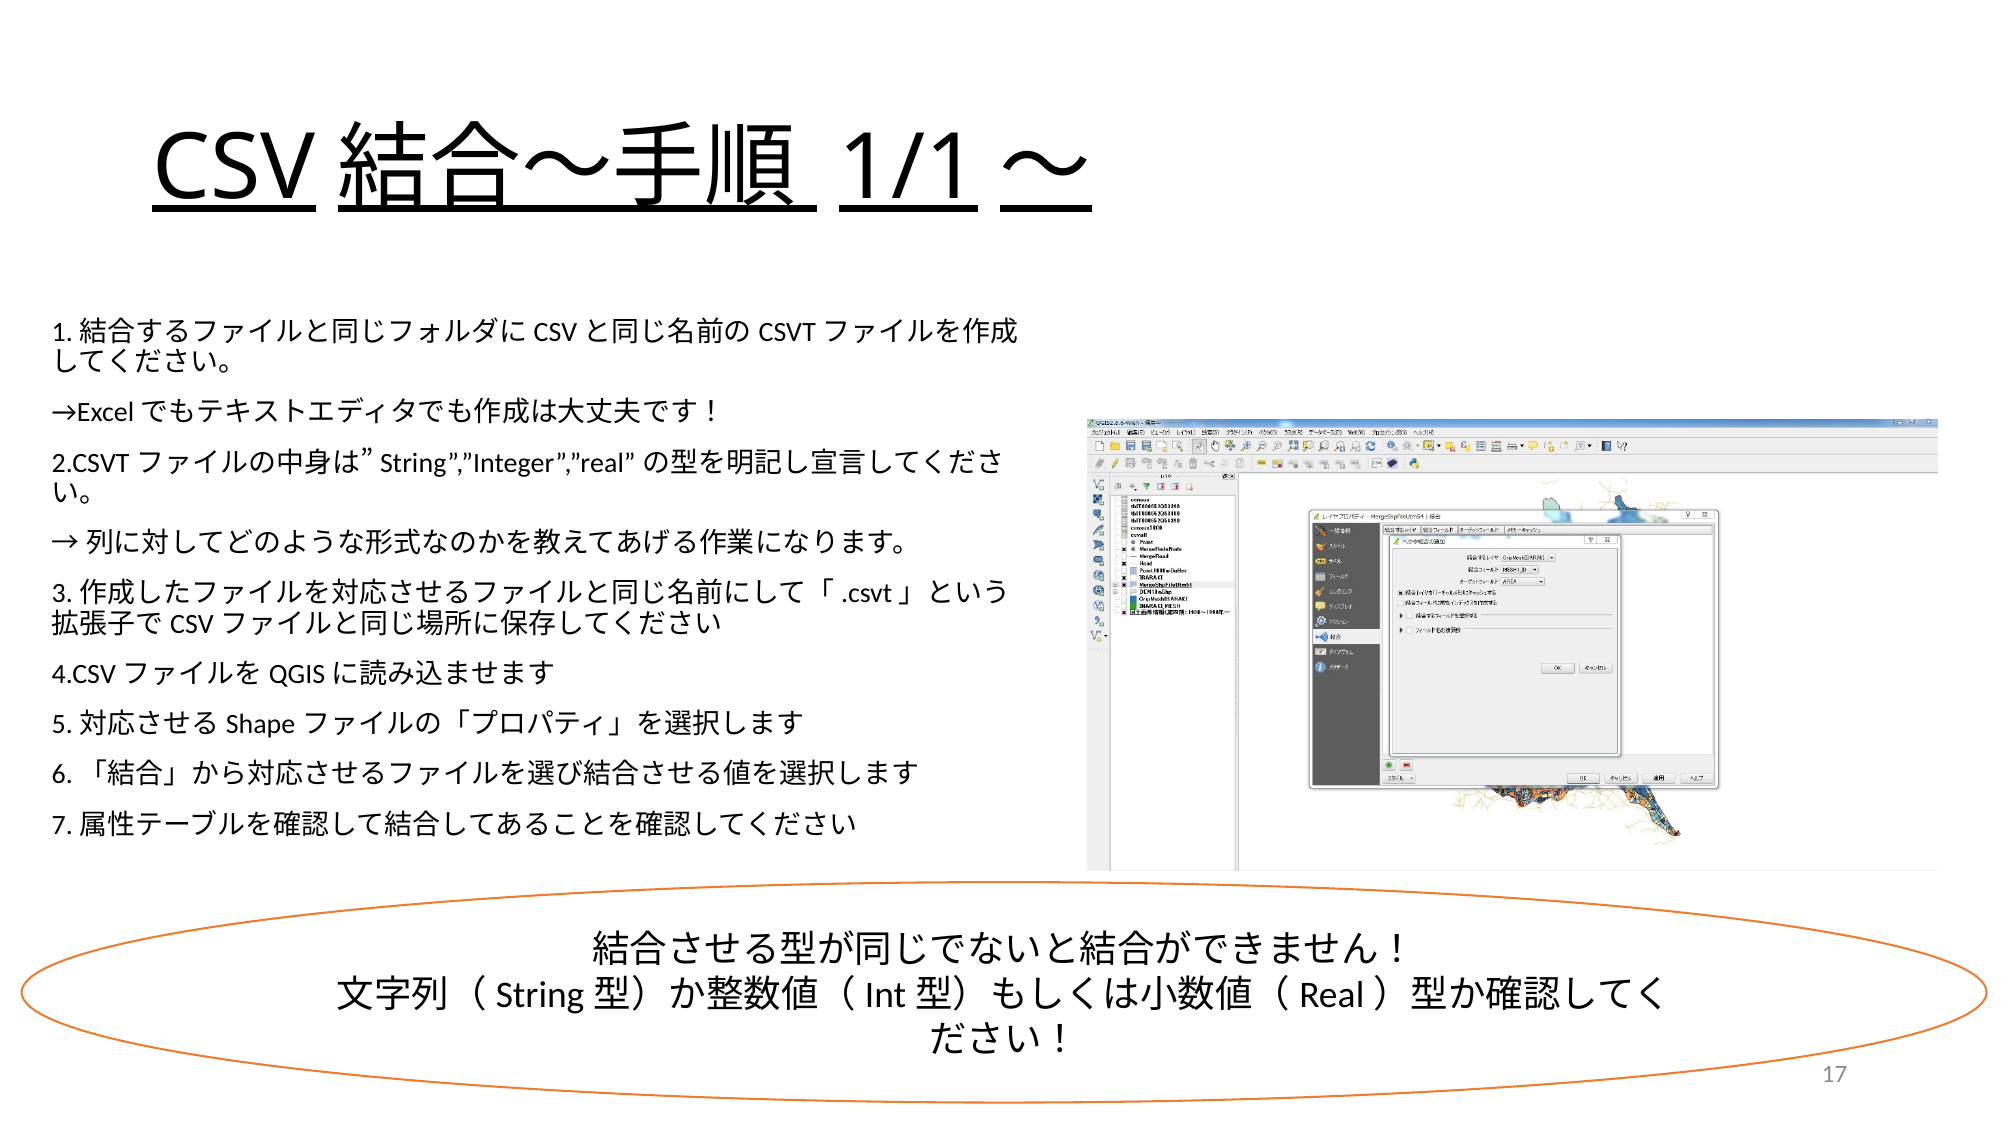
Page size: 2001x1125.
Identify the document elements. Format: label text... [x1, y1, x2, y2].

text_box 結合させる型が同じでないと結合ができません！ 文字列（String型）か整数値（Int型）もしくは小数値（Real）型か確認してください！ [20, 881, 1988, 1104]
slide_number 17 [1412, 1048, 1863, 1103]
list 1.結合するファイルと同じフォルダにCSVと同じ名前のCSVTファイルを作成してください。 →Excelでもテキストエディタでも作成は大丈夫です！ 2.CSVTファイルの中身は”String”,”Integer”,”real”の型を明記し宣言してください。 →列に対してどのような形式なのかを教えてあげる作業になります。 3.作成したファイルを対応させるファイルと同じ名前にして「.csvt」という拡張子でCSVファイルと同じ場所に保存してください 4.CSVファイルをQGISに読み込ませます 5.対応させるShapeファイルの「プロパティ」を選択します 6.「結合」から対応させるファイルを選び結合させる値を選択します 7.属性テーブルを確認して結合してあることを確認してください [36, 309, 1042, 850]
title CSV結合～手順 1/1～ [137, 59, 1863, 278]
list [1087, 419, 1938, 871]
